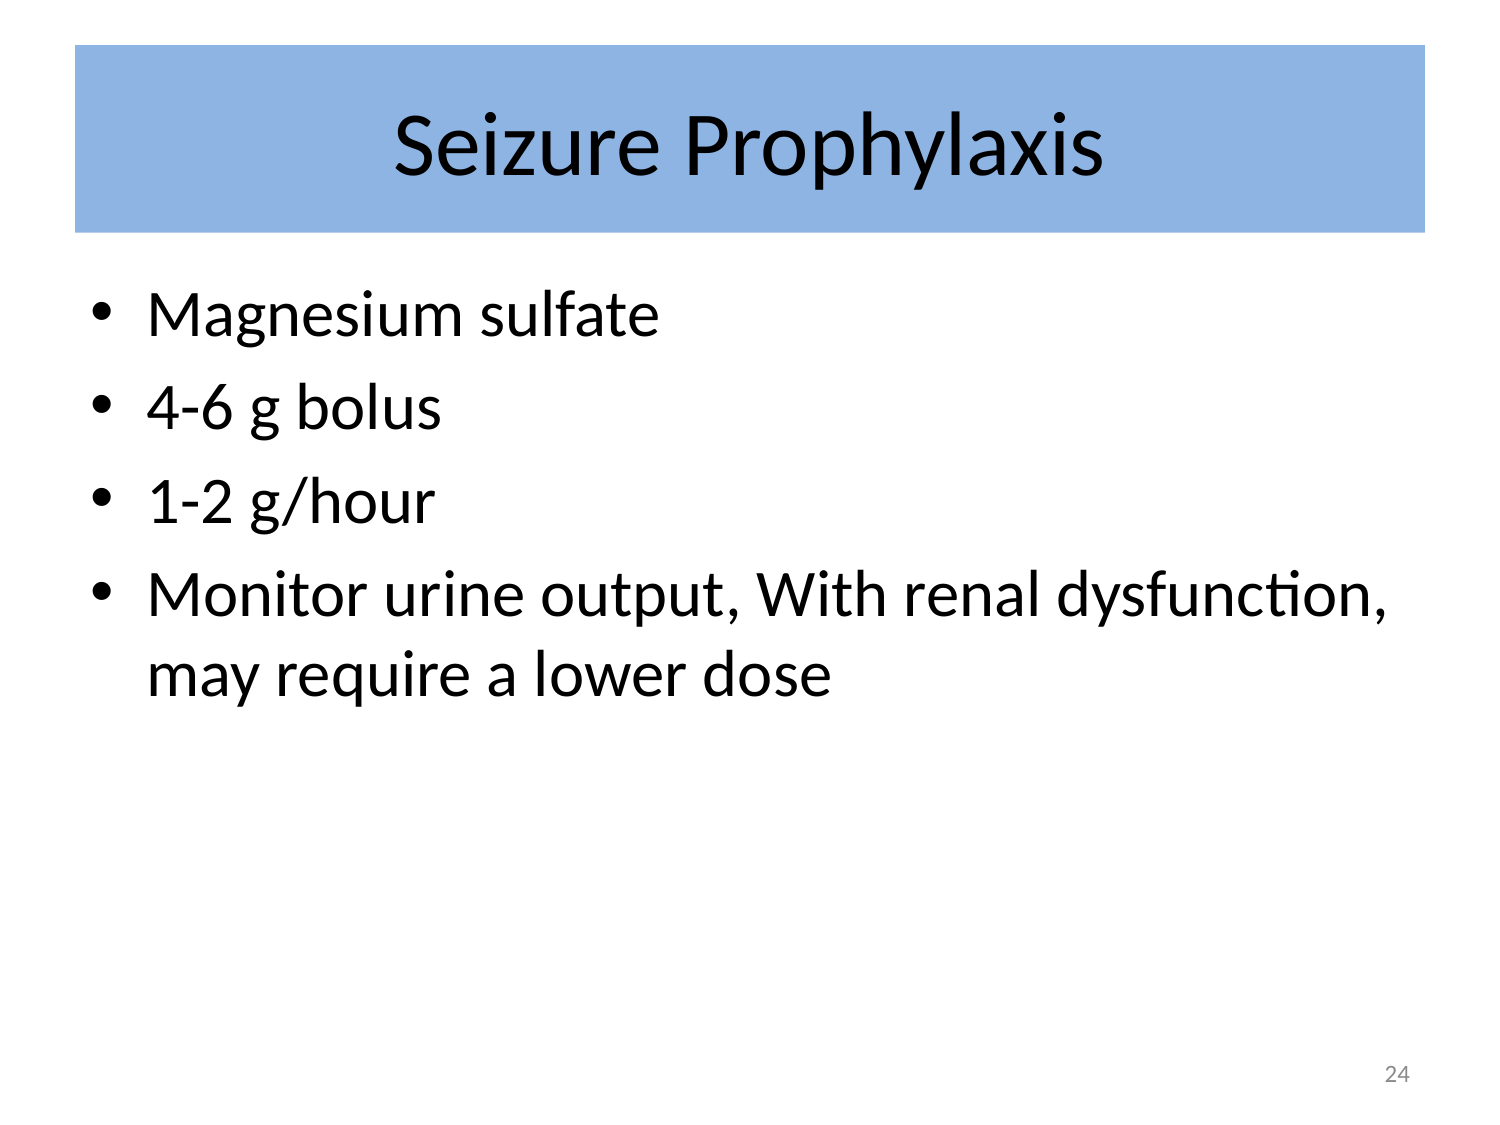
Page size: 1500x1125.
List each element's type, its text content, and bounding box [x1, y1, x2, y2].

title Seizure Prophylaxis [75, 45, 1425, 233]
slide_number 24 [1074, 1042, 1425, 1103]
list Magnesium sulfate 4-6 g bolus 1-2 g/hour Monitor urine output, With renal dysfunction, may require a lower dose [75, 262, 1425, 1005]
